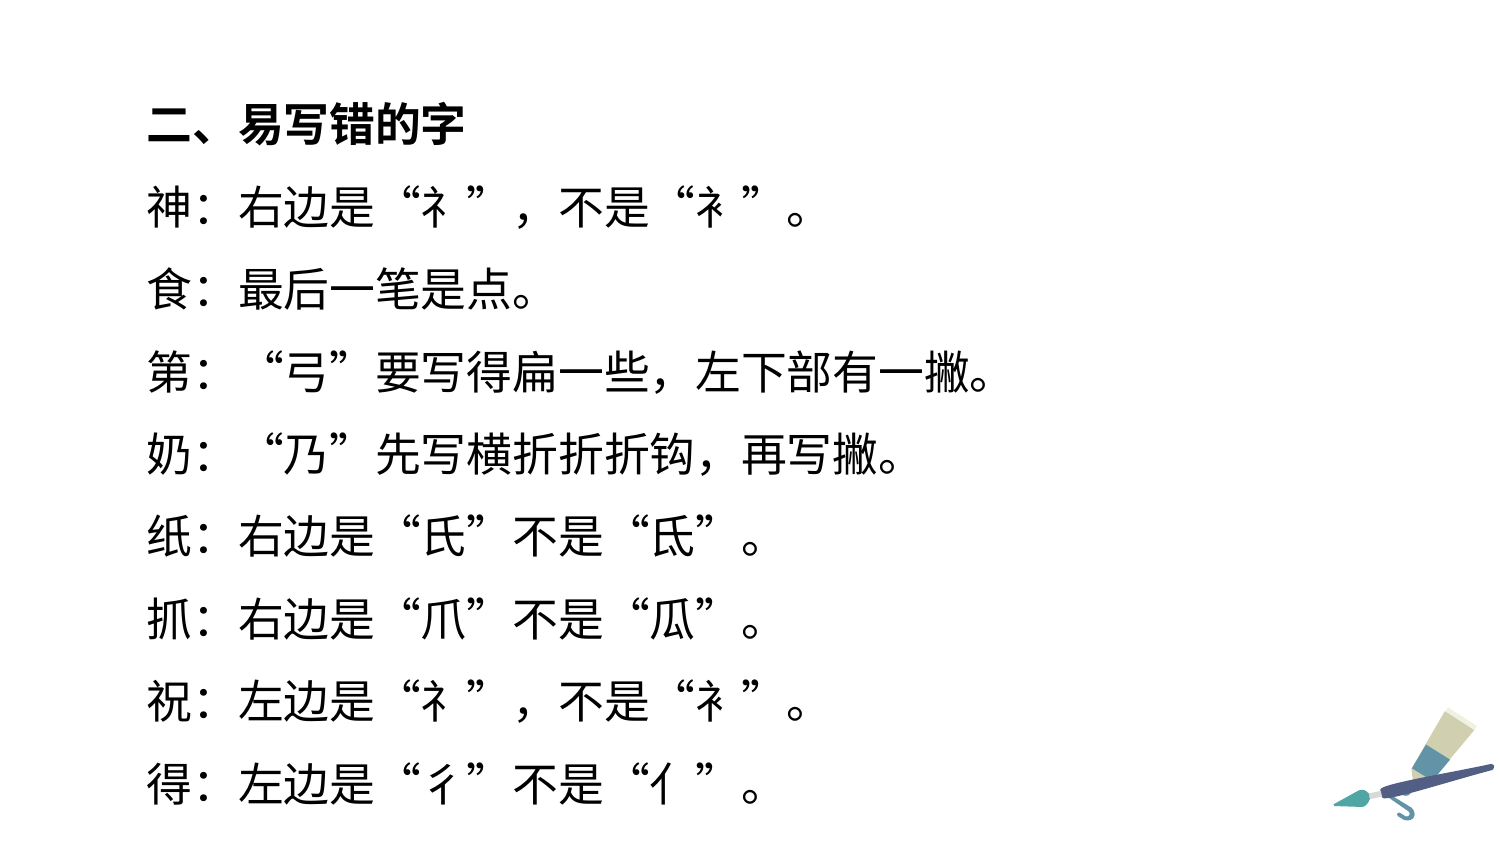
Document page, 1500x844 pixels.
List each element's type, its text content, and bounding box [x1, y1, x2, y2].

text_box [1358, 708, 1481, 844]
text_box 二、易写错的字 神：右边是“礻”，不是“衤”。 食：最后一笔是点。 第：“弓”要写得扁一些，左下部有一撇。 奶：“乃”先写横折折折钩，再写撇。 纸：右边是“氏”不是“氐”。 抓：右边是“爪”不是“瓜”。 祝：左边是“礻”，不是“衤”。 得：左边是“彳”不是“亻”。 [131, 61, 1324, 818]
